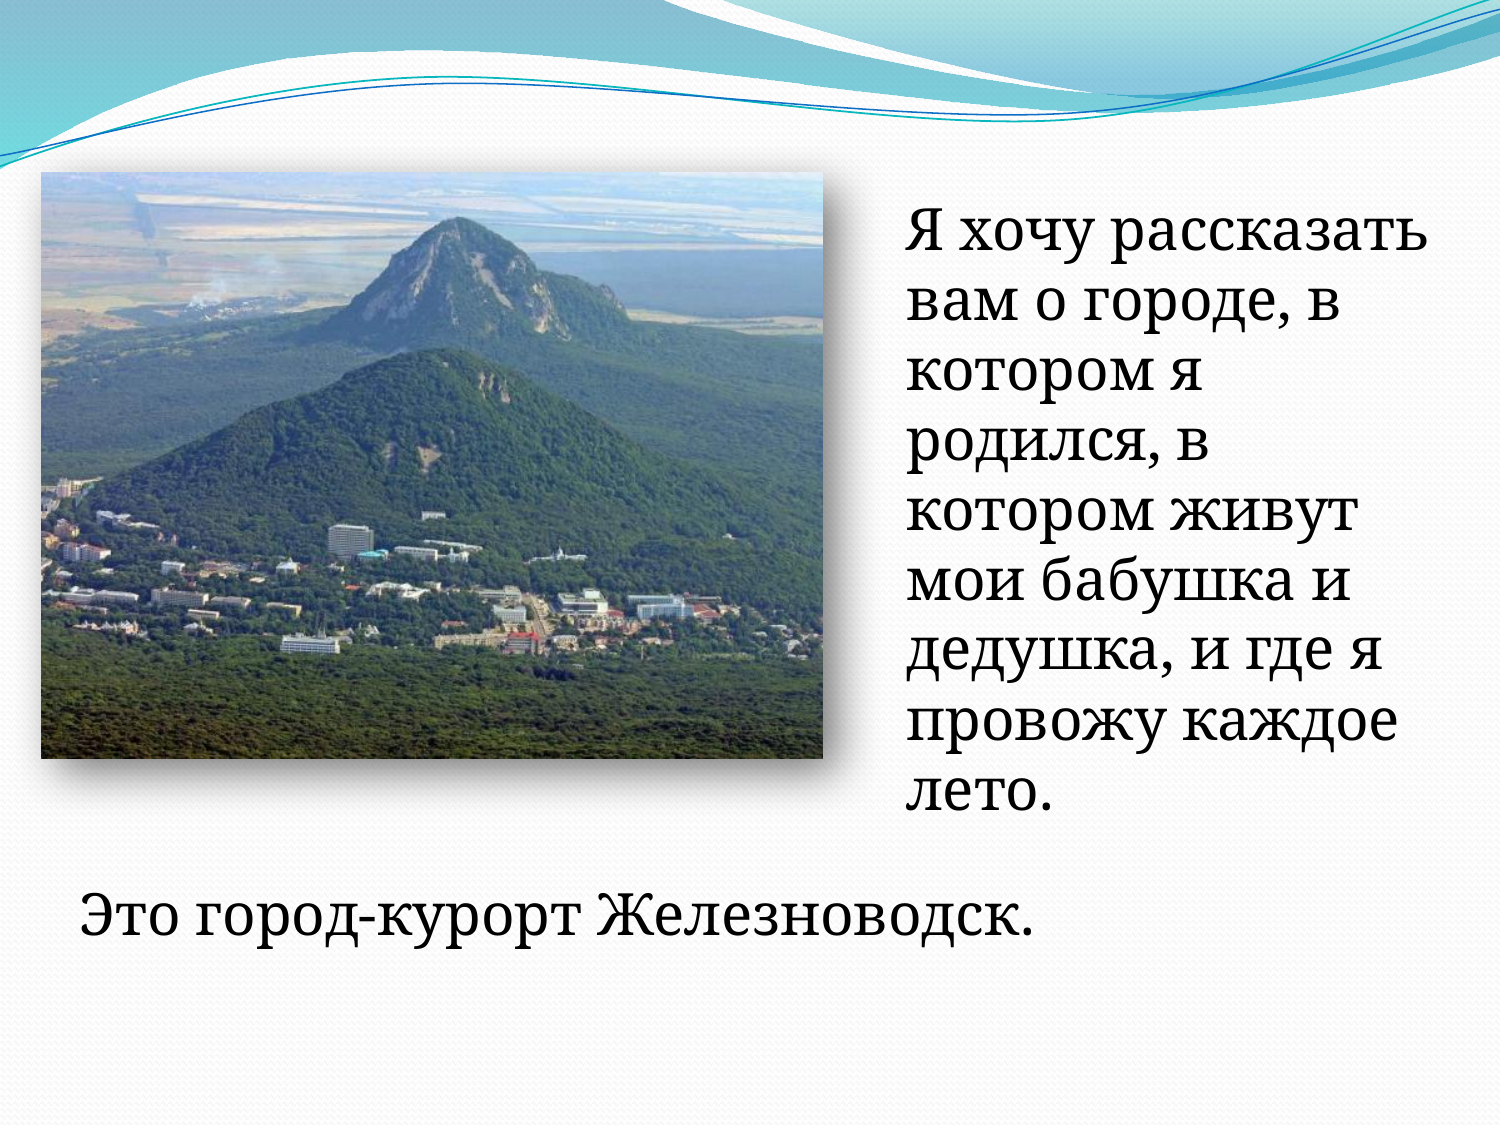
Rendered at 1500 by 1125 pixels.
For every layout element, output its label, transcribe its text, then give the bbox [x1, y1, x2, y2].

text_box Я хочу рассказать вам о городе, в котором я родился, в котором живут мои бабушка и дедушка, и где я провожу каждое лето. [891, 184, 1471, 875]
text_box Это город-курорт Железноводск. [64, 869, 1365, 955]
picture [41, 172, 823, 760]
